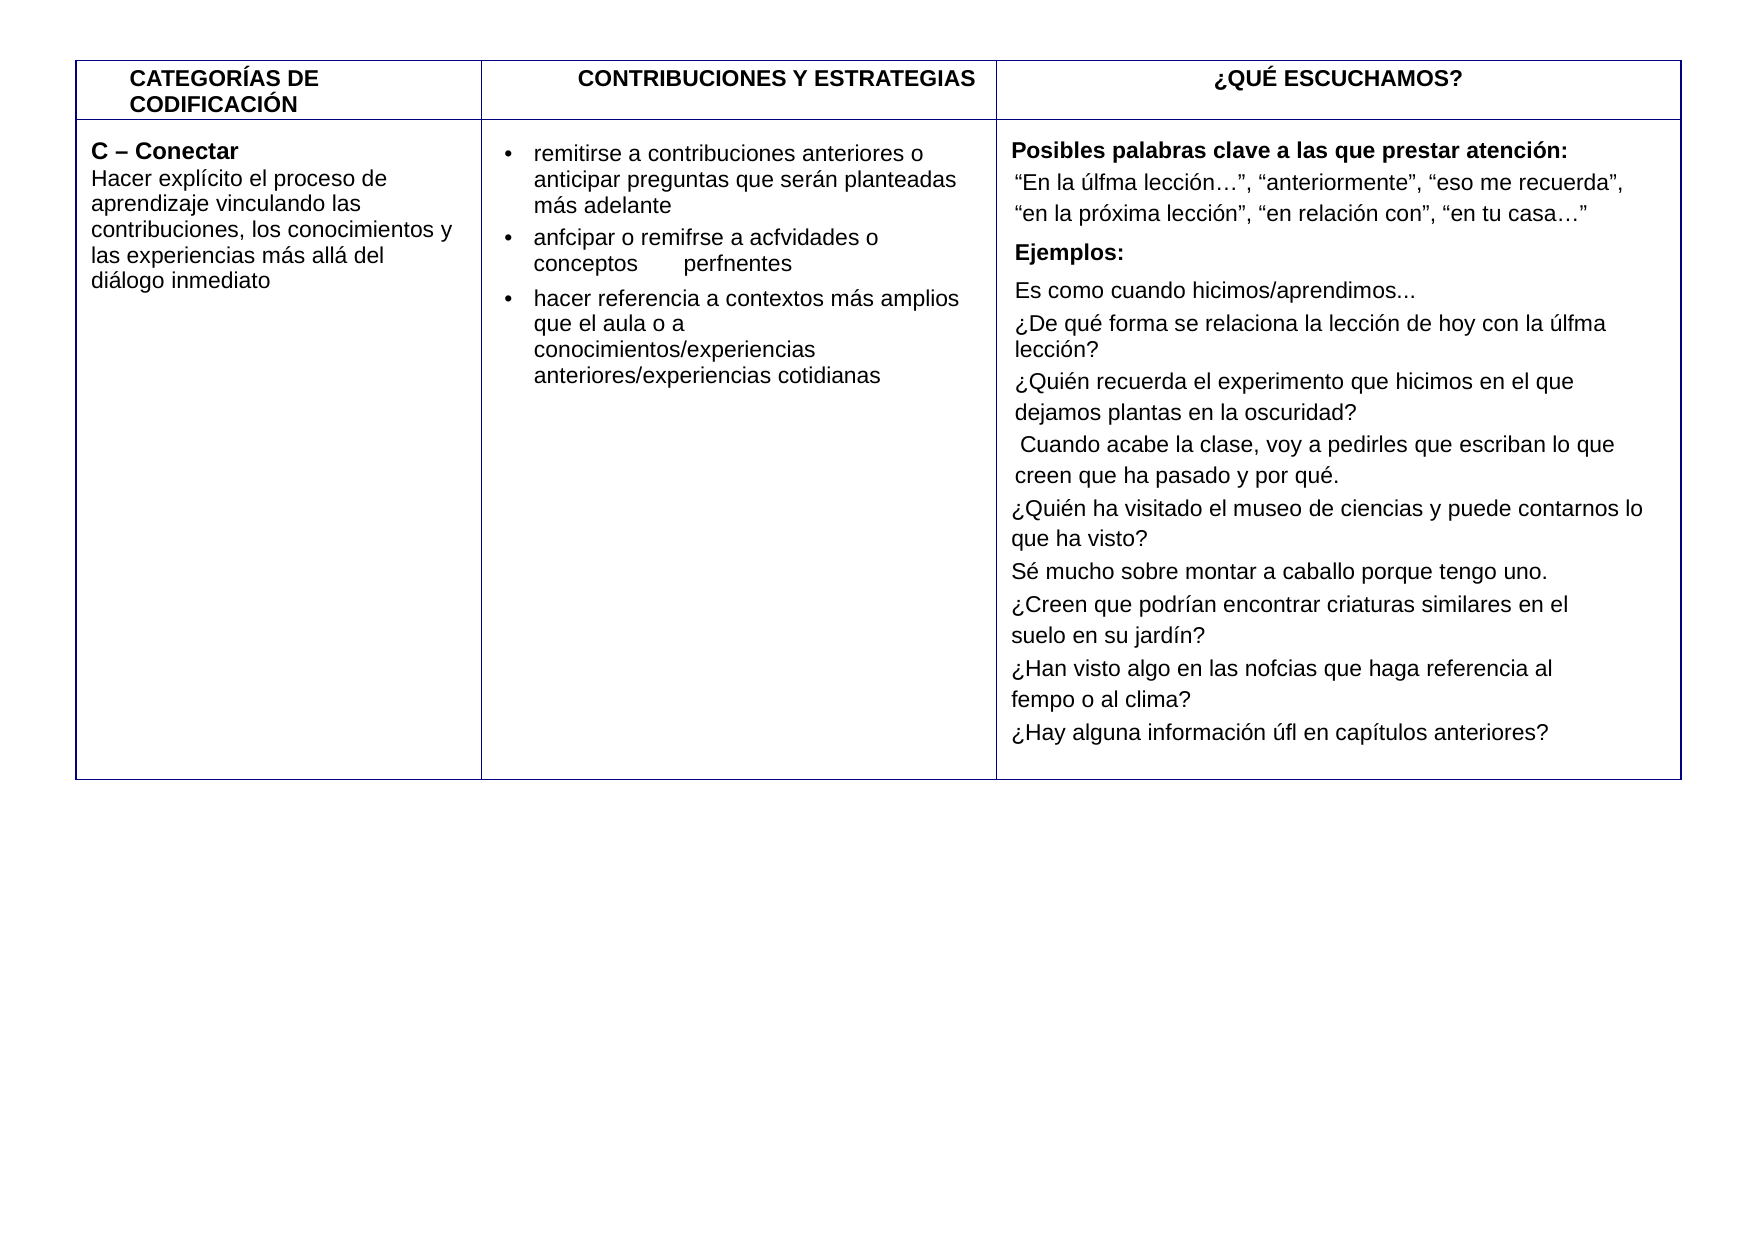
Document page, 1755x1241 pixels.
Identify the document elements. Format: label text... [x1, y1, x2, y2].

table_cell remitirse a contribuciones anteriores o anticipar preguntas que serán planteadas más adelante anfcipar o remifrse a acfvidades o conceptos perfnentes hacer referencia a contextos más amplios que el aula o a conocimientos/experiencias anteriores/experiencias cotidianas [482, 120, 996, 779]
table_header CONTRIBUCIONES Y ESTRATEGIAS [482, 61, 996, 119]
table_header ¿QUÉ ESCUCHAMOS? [997, 61, 1680, 119]
table_cell C – Conectar Hacer explícito el proceso de aprendizaje vinculando las contribuciones, los conocimientos y las experiencias más allá del diálogo inmediato [77, 120, 481, 779]
table_header CATEGORÍAS DE CODIFICACIÓN [77, 61, 481, 119]
table_cell Posibles palabras clave a las que prestar atención: “En la úlfma lección…”, “anteriormente”, “eso me recuerda”, “en la próxima lección”, “en relación con”, “en tu casa…” Ejemplos: Es como cuando hicimos/aprendimos... ¿De qué forma se relaciona la lección de hoy con la úlfma lección? ¿Quién recuerda el experimento que hicimos en el que dejamos plantas en la oscuridad? Cuando acabe la clase, voy a pedirles que escriban lo que creen que ha pasado y por qué. ¿Quién ha visitado el museo de ciencias y puede contarnos lo que ha visto? Sé mucho sobre montar a caballo porque tengo uno. ¿Creen que podrían encontrar criaturas similares en el suelo en su jardín? ¿Han visto algo en las nofcias que haga referencia al fempo o al clima? ¿Hay alguna información úfl en capítulos anteriores? [997, 120, 1680, 779]
